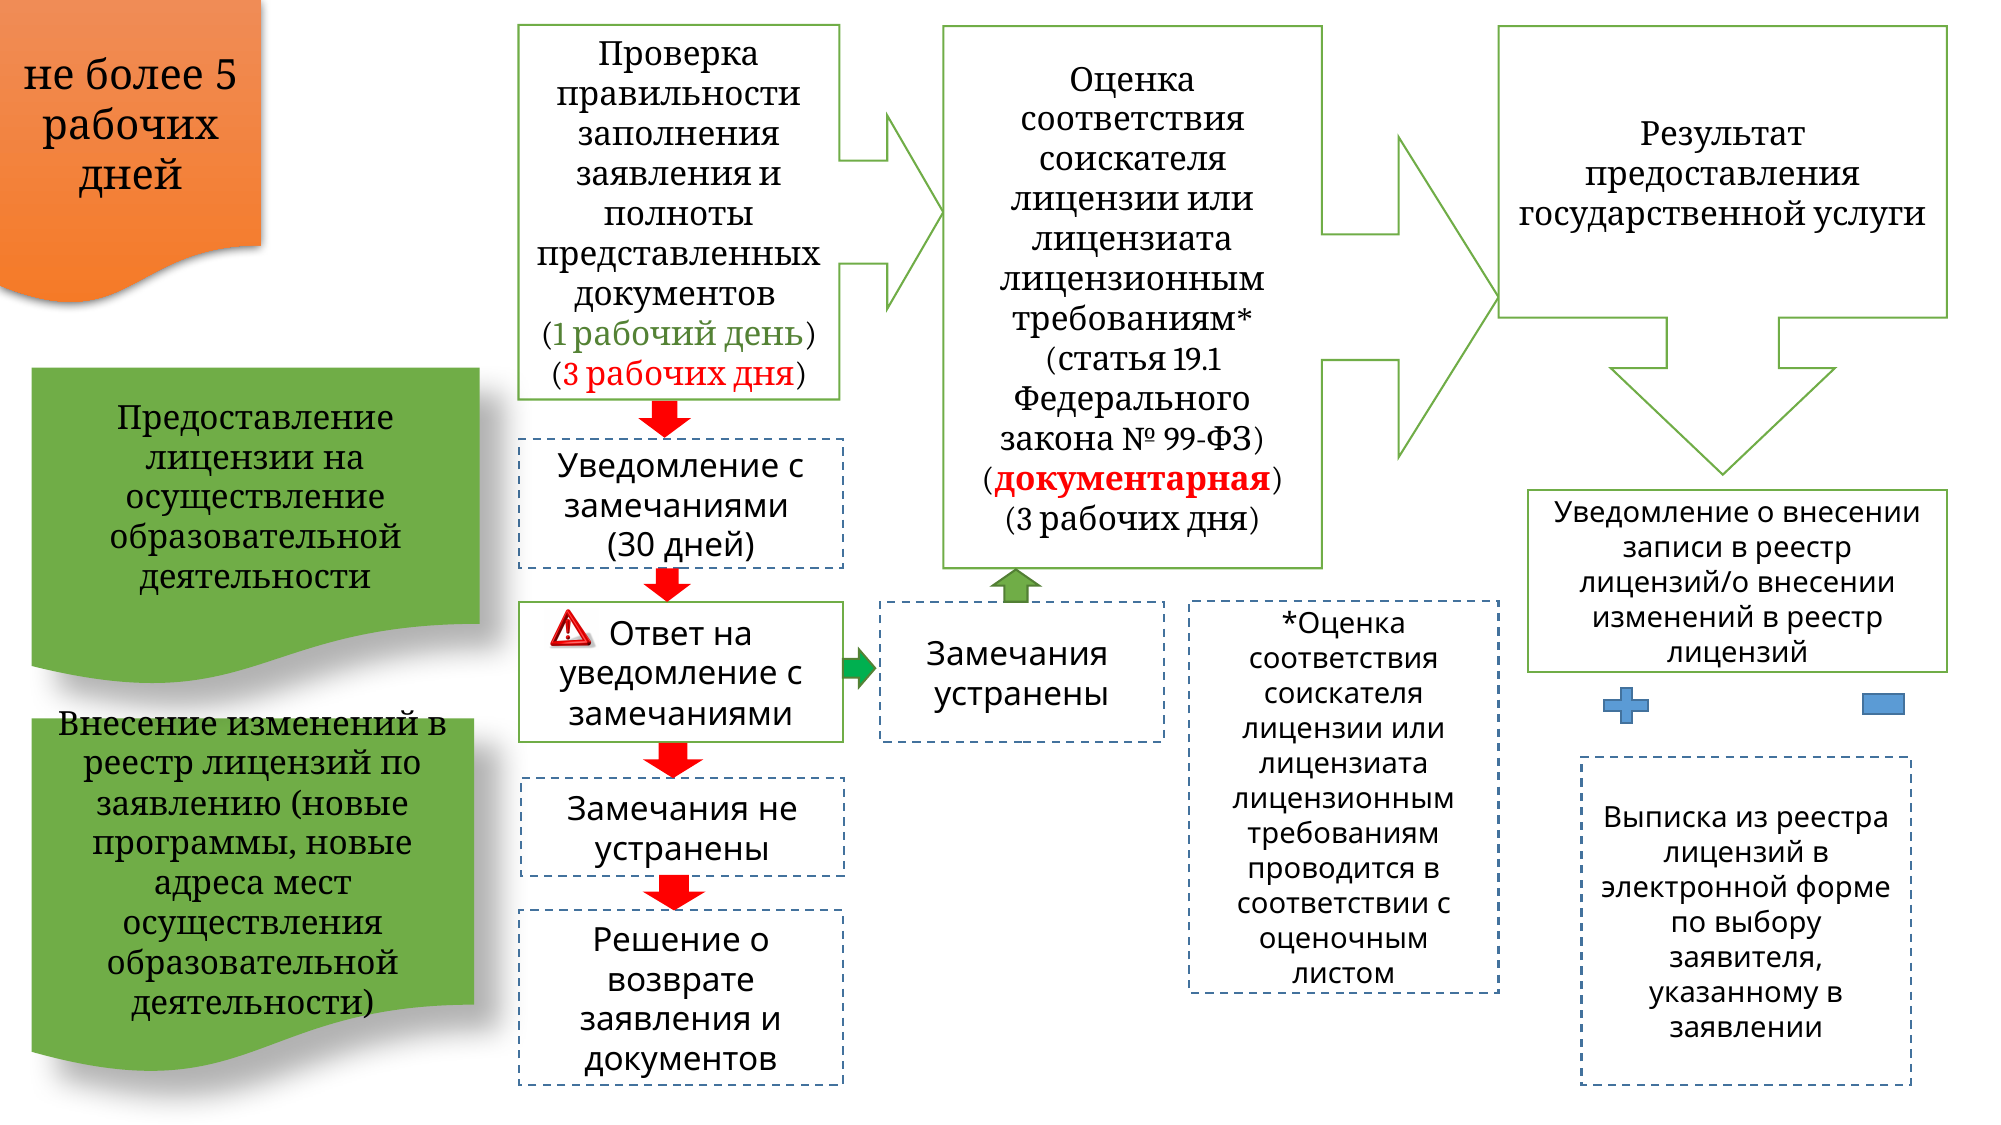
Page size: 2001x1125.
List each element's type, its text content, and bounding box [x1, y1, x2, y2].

text_box Результат предоставления государственной услуги [1497, 25, 1948, 477]
text_box Уведомление с замечаниями (30 дней) [525, 438, 844, 569]
text_box Уведомление о внесении записи в реестр лицензий/о внесении изменений в реестр лицензий [1527, 489, 1948, 673]
text_box Оценка соответствия соискателя лицензии или лицензиата лицензионным требованиям* (статья 19.1 Федерального закона № 99-ФЗ) (документарная) (3 рабочих дня) [942, 25, 1497, 570]
text_box Выписка из реестра лицензий в электронной форме по выбору заявителя, указанному в заявлении [1580, 756, 1912, 1086]
text_box [642, 742, 704, 779]
text_box [638, 400, 691, 438]
text_box Проверка правильности заполнения заявления и полноты представленных документов (1 рабочий день) (3 рабочих дня) [517, 23, 942, 401]
text_box Ответ на уведомление с замечаниями [518, 601, 844, 743]
text_box [642, 874, 706, 911]
text_box Замечания устранены [879, 601, 1165, 743]
text_box [643, 568, 691, 602]
picture [544, 608, 599, 650]
text_box [1603, 687, 1649, 724]
text_box Предоставление лицензии на осуществление образовательной деятельности [30, 365, 482, 685]
text_box *Оценка соответствия соискателя лицензии или лицензиата лицензионным требованиям проводится в соответствии с оценочным листом [1188, 600, 1500, 994]
text_box [841, 646, 877, 690]
text_box [989, 568, 1043, 603]
text_box Замечания не устранены [520, 777, 845, 877]
text_box не более 5 рабочих дней [0, 0, 262, 302]
text_box [1862, 693, 1905, 715]
text_box Внесение изменений в реестр лицензий по заявлению (новые программы, новые адреса мест осуществления образовательной деятельности) [29, 716, 476, 1073]
text_box Решение о возврате заявления и документов [518, 909, 844, 1086]
